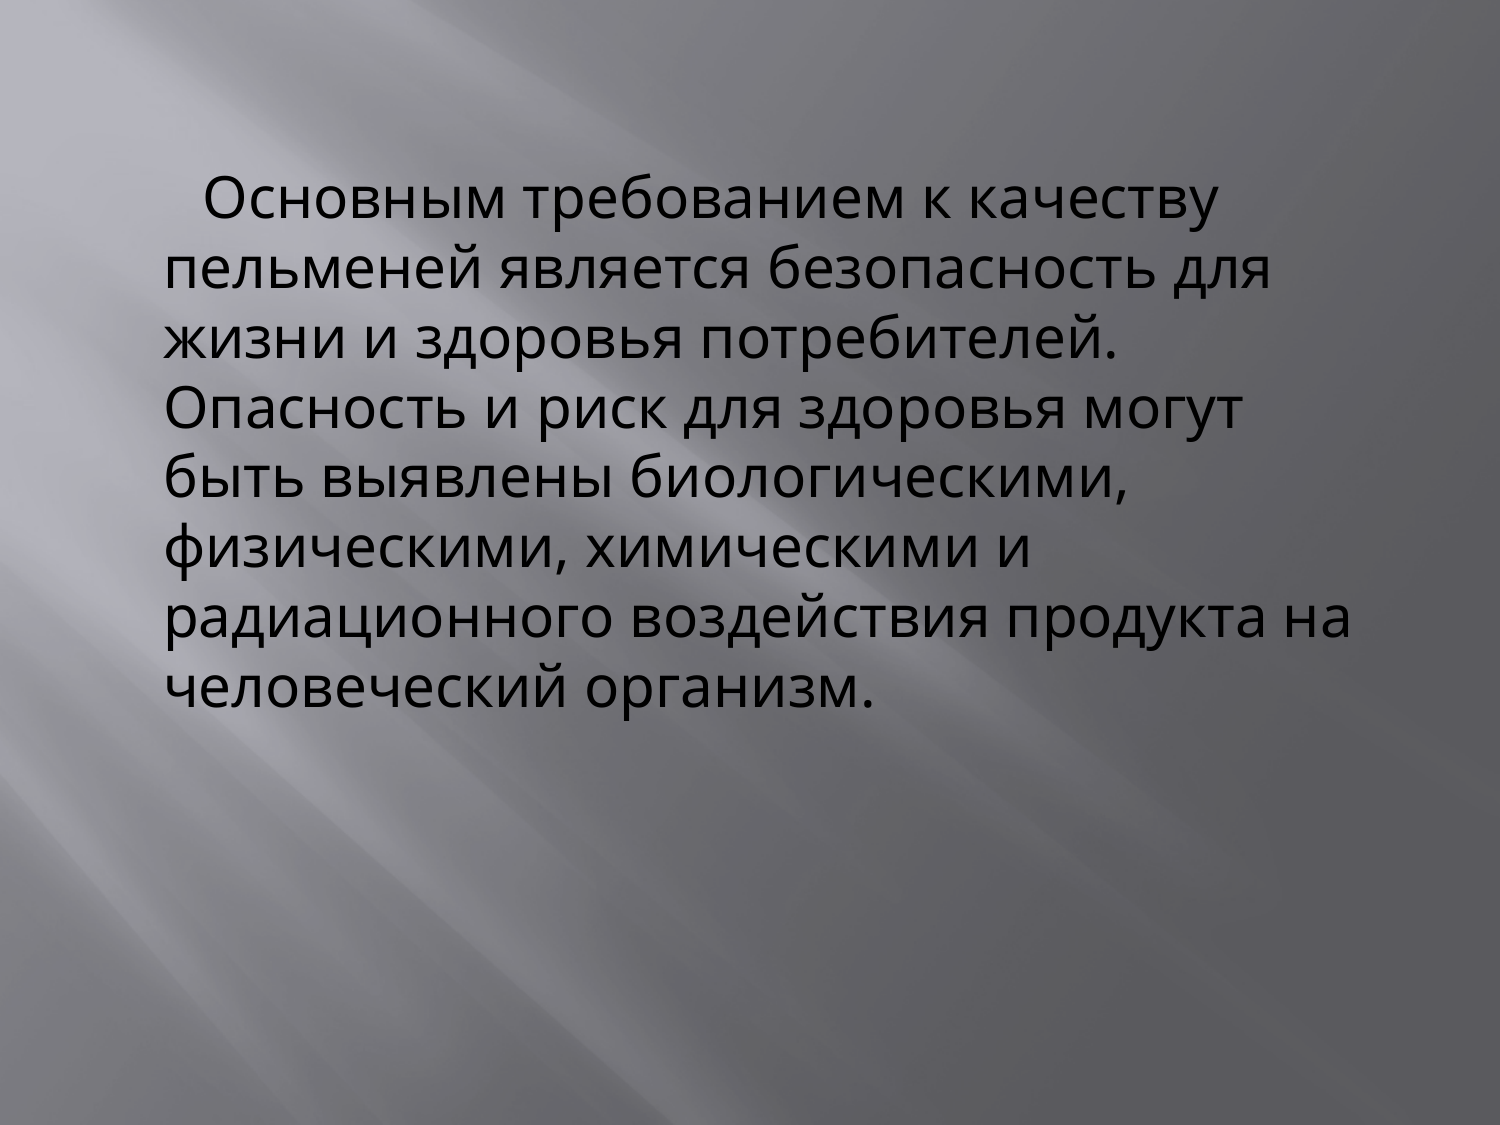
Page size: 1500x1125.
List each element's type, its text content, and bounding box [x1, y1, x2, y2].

list Основным требованием к качеству пельменей является безопасность для жизни и здоровья потребителей. Опасность и риск для здоровья могут быть выявлены биологическими, физическими, химическими и радиационного воздействия продукта на человеческий организм. [58, 152, 1395, 1067]
